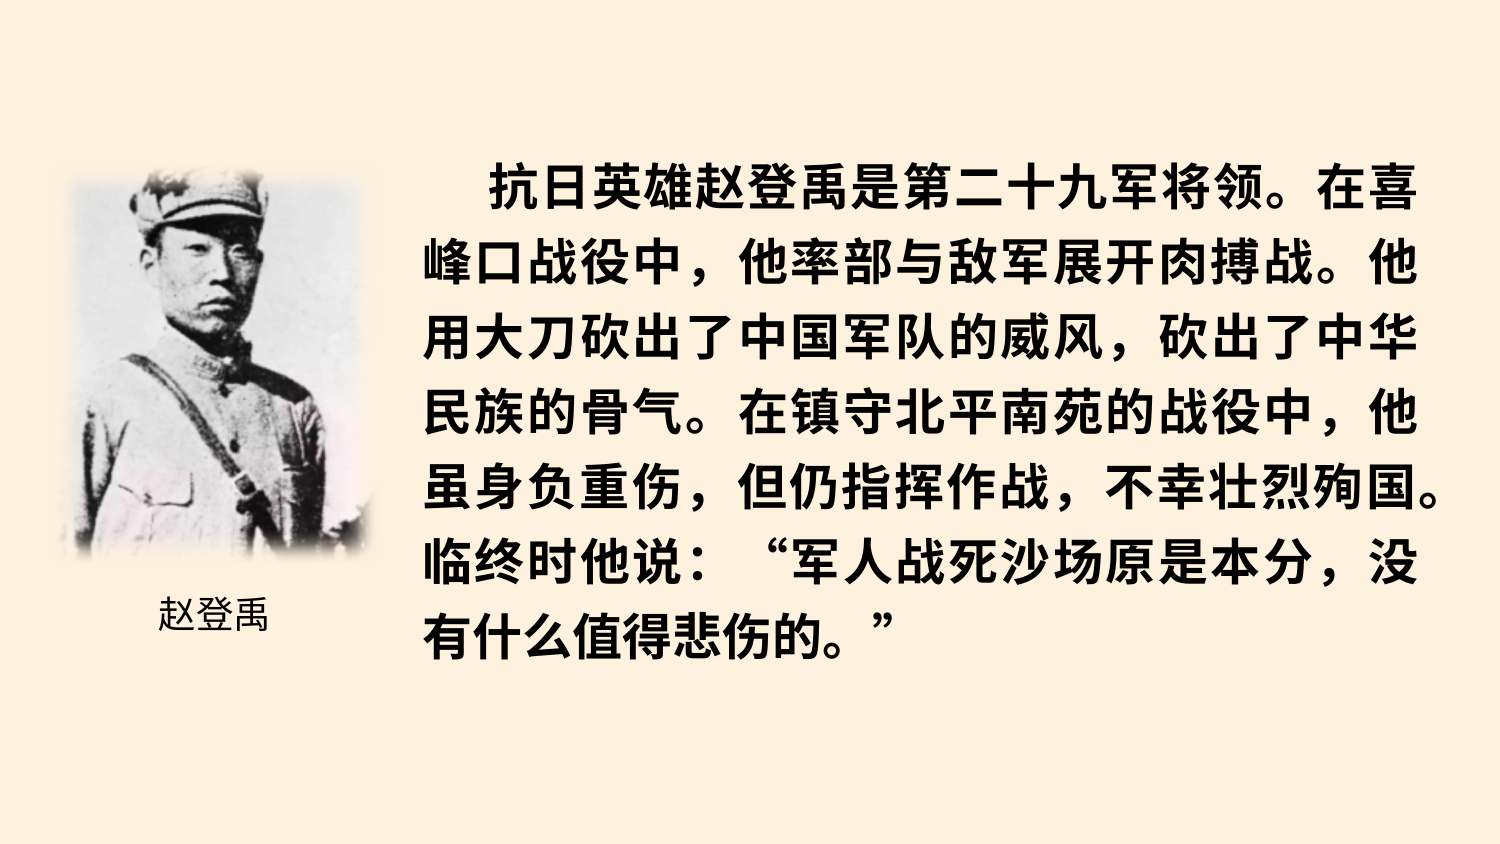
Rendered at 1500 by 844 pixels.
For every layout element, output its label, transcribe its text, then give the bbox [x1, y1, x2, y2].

picture [0, 0, 1500, 844]
text_box 赵登禹 [147, 584, 283, 642]
text_box 抗日英雄赵登禹是第二十九军将领。在喜峰口战役中，他率部与敌军展开肉搏战。他用大刀砍出了中国军队的威风，砍出了中华民族的骨气。在镇守北平南苑的战役中，他虽身负重伤，但仍指挥作战，不幸壮烈殉国。临终时他说：“军人战死沙场原是本分，没有什么值得悲伤的。” [411, 135, 1430, 672]
